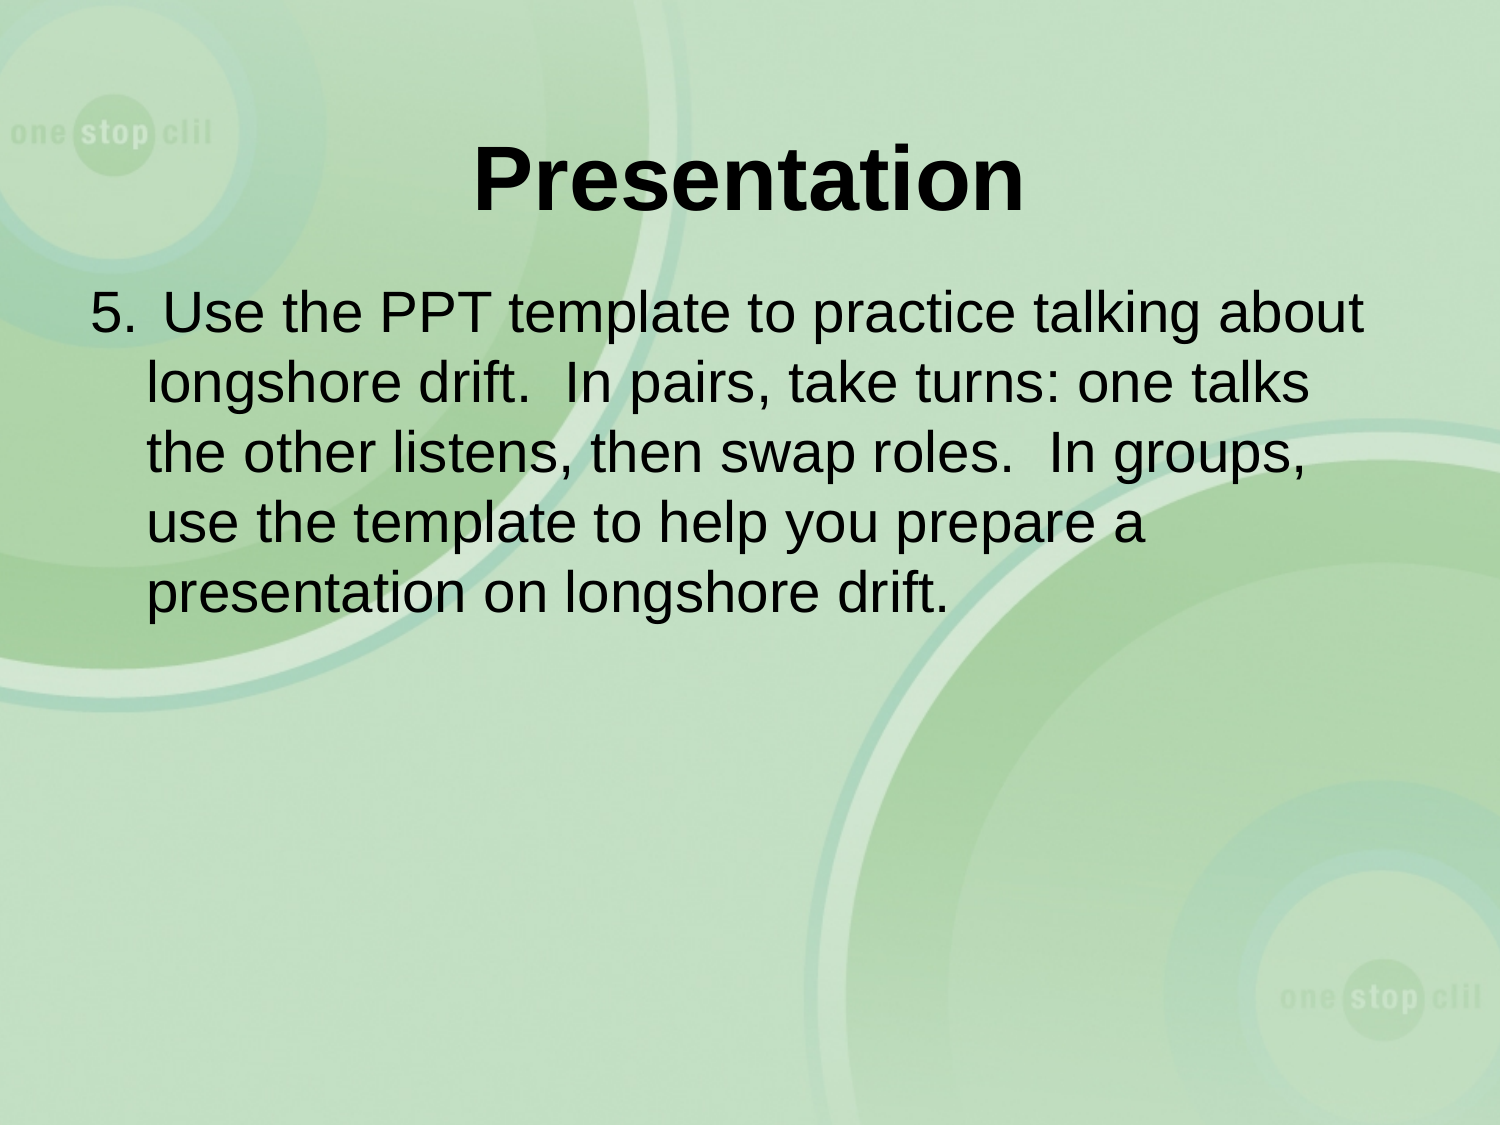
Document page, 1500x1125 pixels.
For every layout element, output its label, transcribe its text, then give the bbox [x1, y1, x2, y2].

title Presentation [75, 79, 1425, 267]
list 5. Use the PPT template to practice talking about longshore drift. In pairs, take turns: one talks the other listens, then swap roles. In groups, use the template to help you prepare a presentation on longshore drift. [75, 267, 1425, 1010]
picture [0, 0, 1500, 1125]
